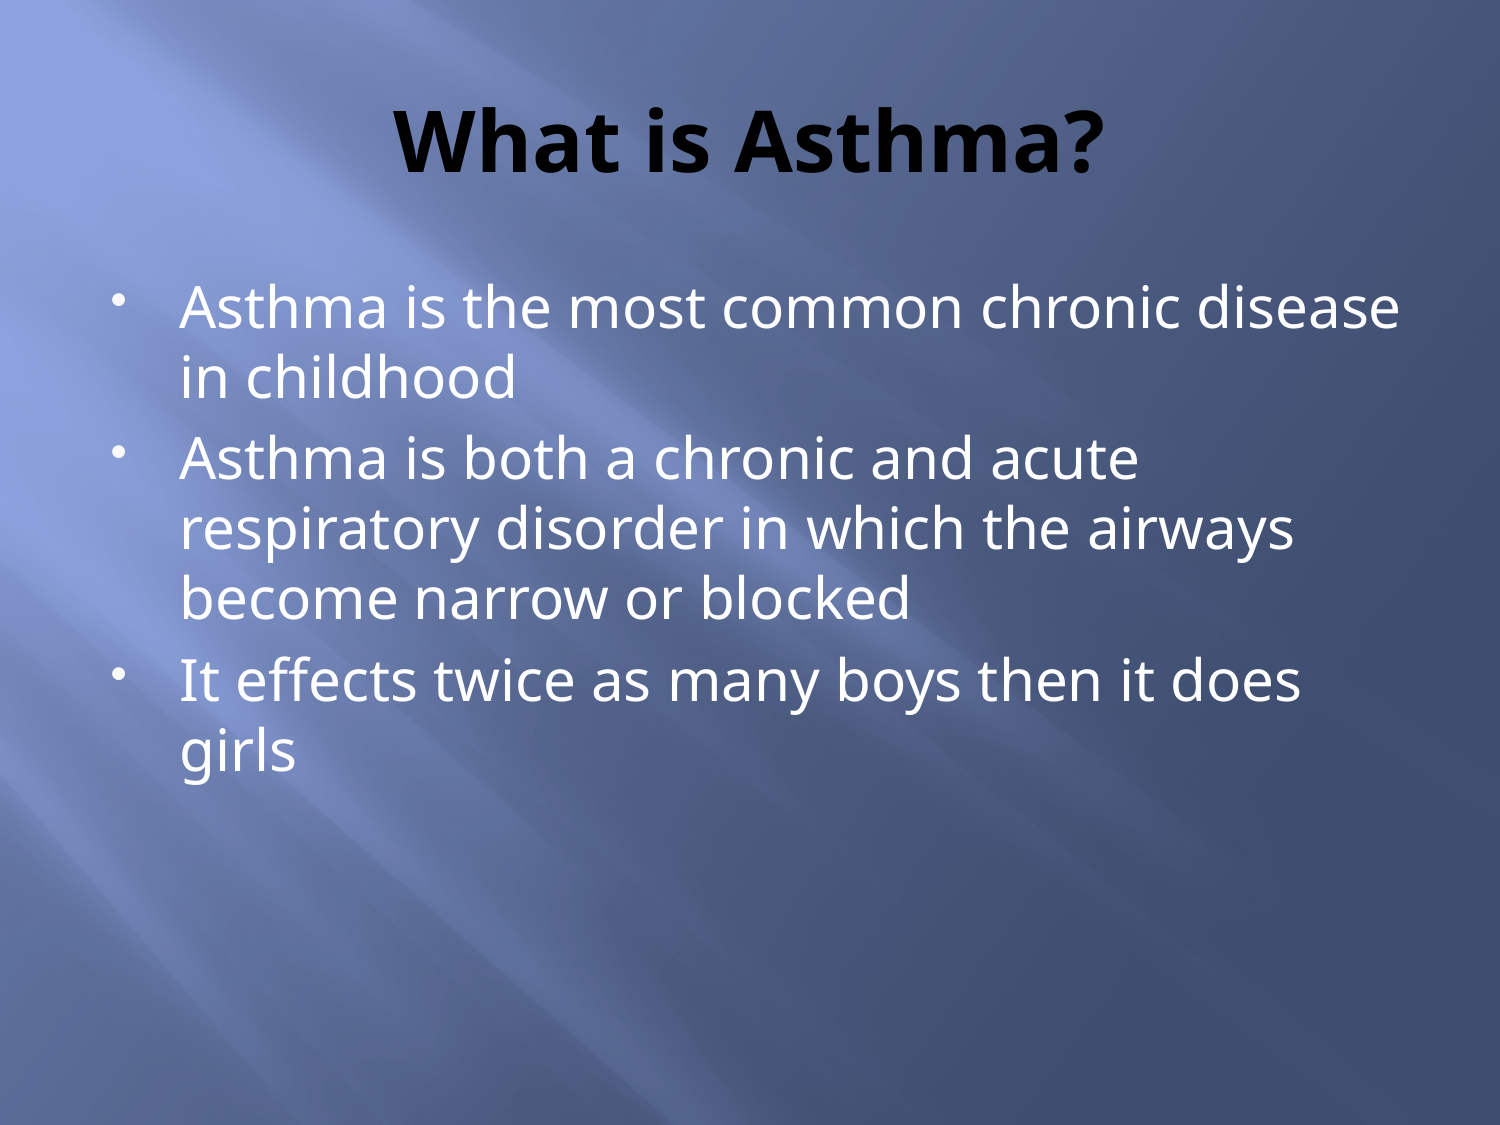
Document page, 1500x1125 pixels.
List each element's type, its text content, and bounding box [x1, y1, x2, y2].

title What is Asthma? [75, 45, 1425, 233]
list Asthma is the most common chronic disease in childhood Asthma is both a chronic and acute respiratory disorder in which the airways become narrow or blocked It effects twice as many boys then it does girls [75, 262, 1425, 1035]
